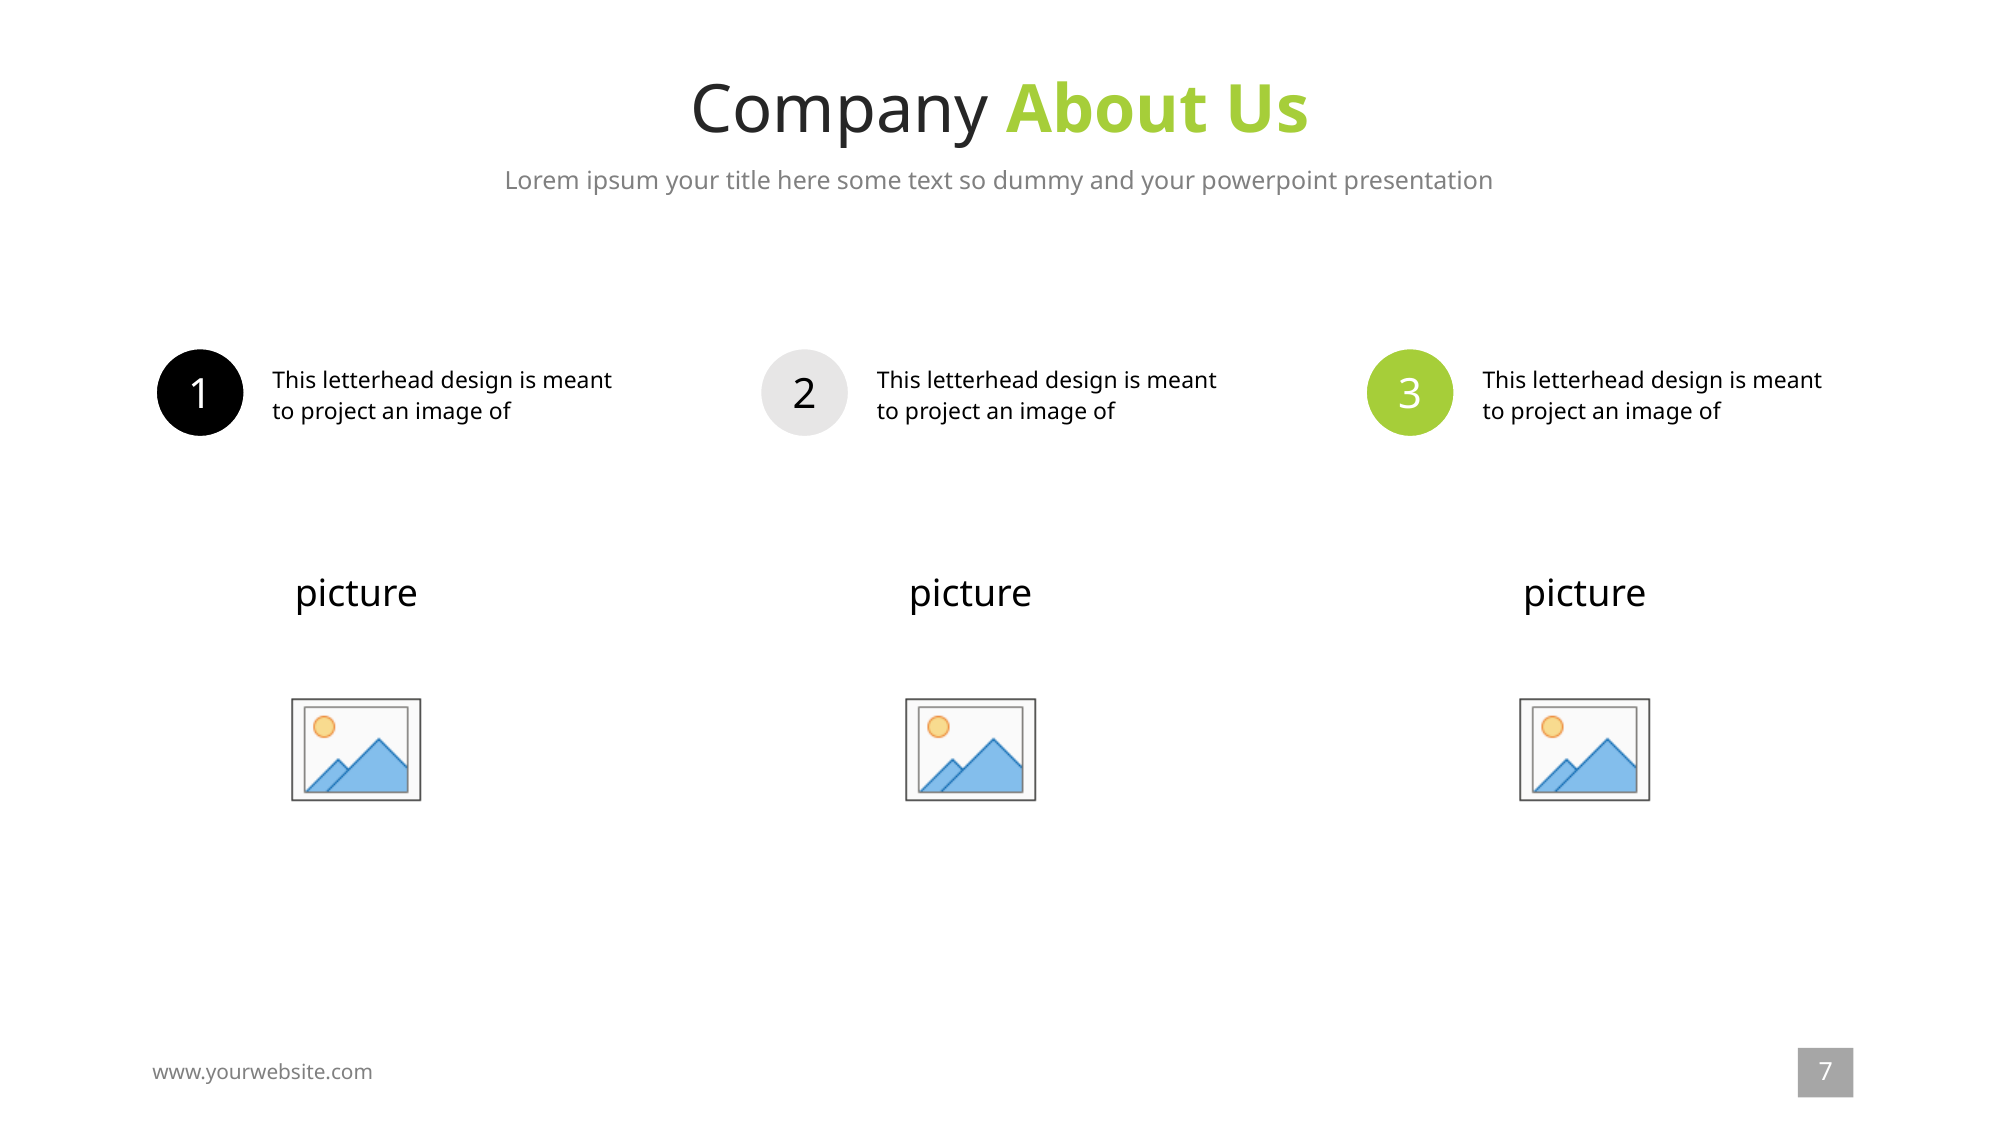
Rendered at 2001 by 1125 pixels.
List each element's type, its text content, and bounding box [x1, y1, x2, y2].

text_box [155, 348, 1844, 437]
picture [1365, 561, 1804, 939]
footer www.yourwebsite.com [137, 1042, 415, 1103]
title Company About Us [137, 55, 1863, 160]
picture [751, 561, 1190, 939]
slide_number 7 [1788, 1042, 1863, 1103]
picture [137, 561, 576, 939]
list Lorem ipsum your title here some text so dummy and your powerpoint presentation [137, 160, 1863, 207]
